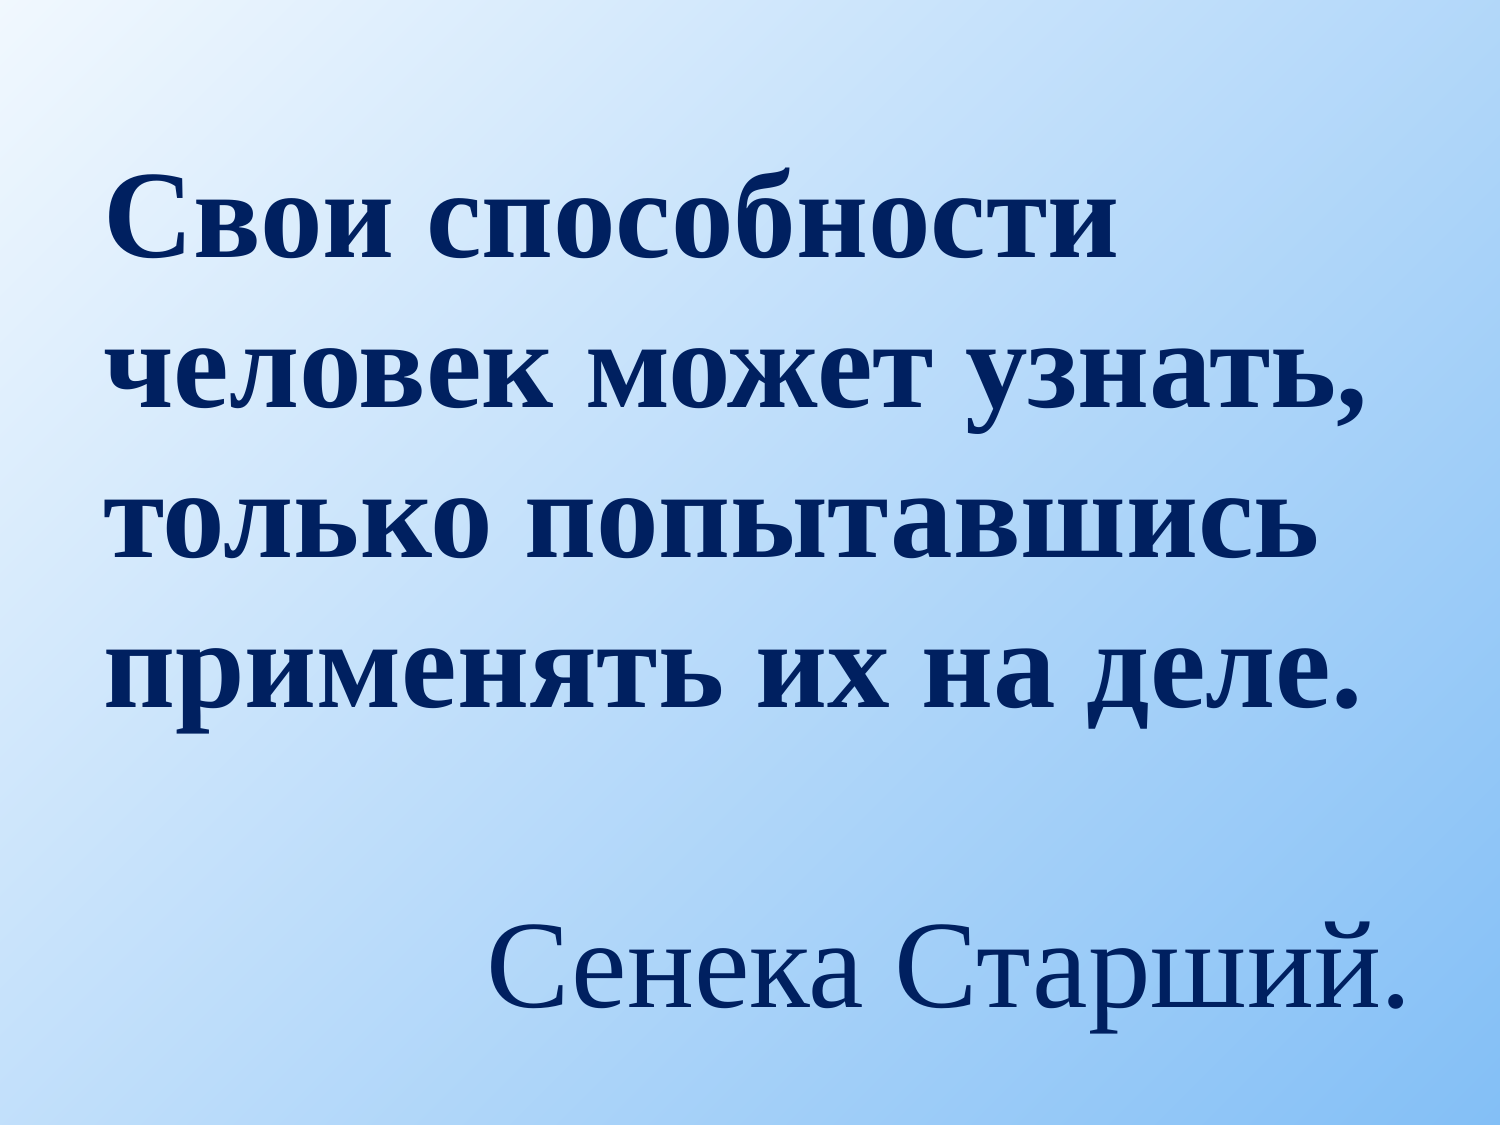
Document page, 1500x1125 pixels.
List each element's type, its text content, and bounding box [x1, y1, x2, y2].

text_box Свои способности человек может узнать, только попытавшись применять их на деле. Сенека Старший. [88, 125, 1459, 1041]
